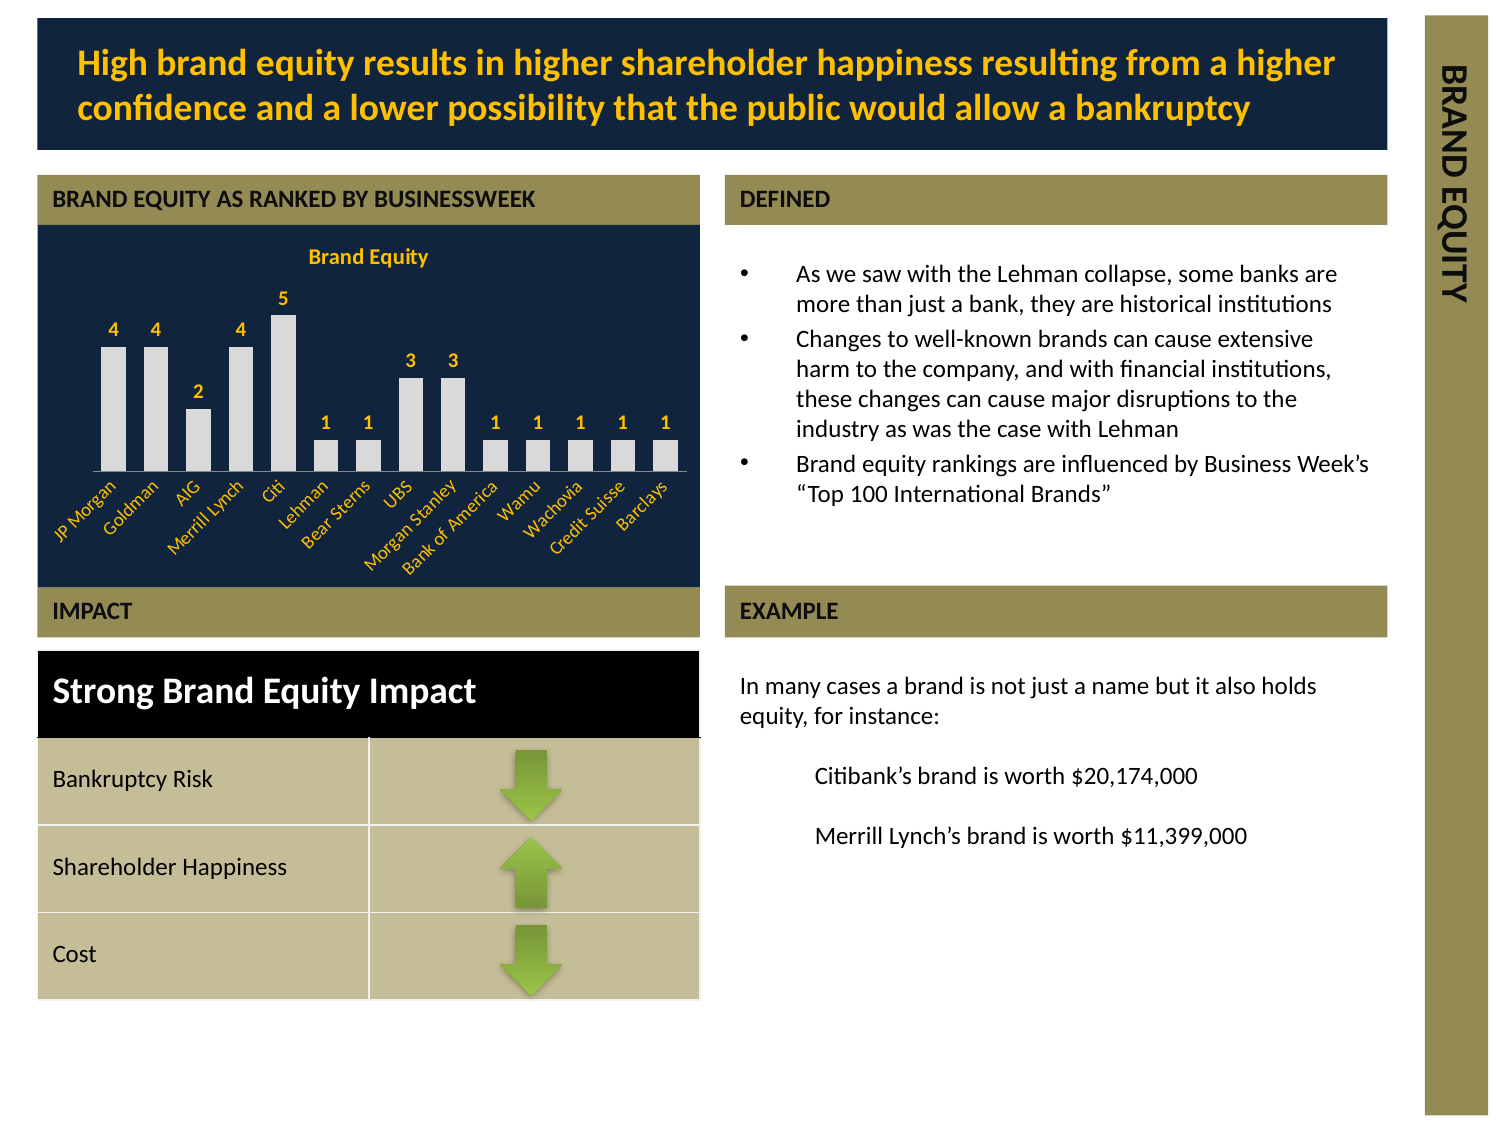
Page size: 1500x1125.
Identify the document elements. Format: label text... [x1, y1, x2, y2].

text_box High brand equity results in higher shareholder happiness resulting from a higher confidence and a lower possibility that the public would allow a bankruptcy [62, 30, 1363, 136]
table_cell [370, 826, 699, 912]
text_box [499, 924, 563, 996]
text_box BRAND EQUITY [1427, 49, 1488, 713]
text_box [499, 749, 563, 821]
text_box EXAMPLE [724, 587, 1388, 633]
table_cell Cost [38, 913, 368, 999]
text_box DEFINED [724, 174, 1388, 220]
text_box [500, 837, 563, 909]
list As we saw with the Lehman collapse, some banks are more than just a bank, they are historical institutions Changes to well-known brands can cause extensive harm to the company, and with financial institutions, these changes can cause major disruptions to the industry as was the case with Lehman Brand equity rankings are influenced by Business Week’s “Top 100 International Brands” [724, 249, 1388, 576]
text_box BRAND EQUITY AS RANKED BY BUSINESSWEEK [37, 174, 700, 220]
table_cell [370, 738, 699, 824]
table_cell Bankruptcy Risk [38, 738, 368, 824]
text_box IMPACT [37, 595, 700, 633]
table_cell [370, 913, 699, 999]
text_box In many cases a brand is not just a name but it also holds equity, for instance: Citibank’s brand is worth $20,174,000 Merrill Lynch’s brand is worth $11,399,000 [724, 662, 1388, 857]
table_header Strong Brand Equity Impact [38, 651, 699, 737]
chart [37, 224, 701, 588]
table_cell Shareholder Happiness [38, 826, 368, 912]
